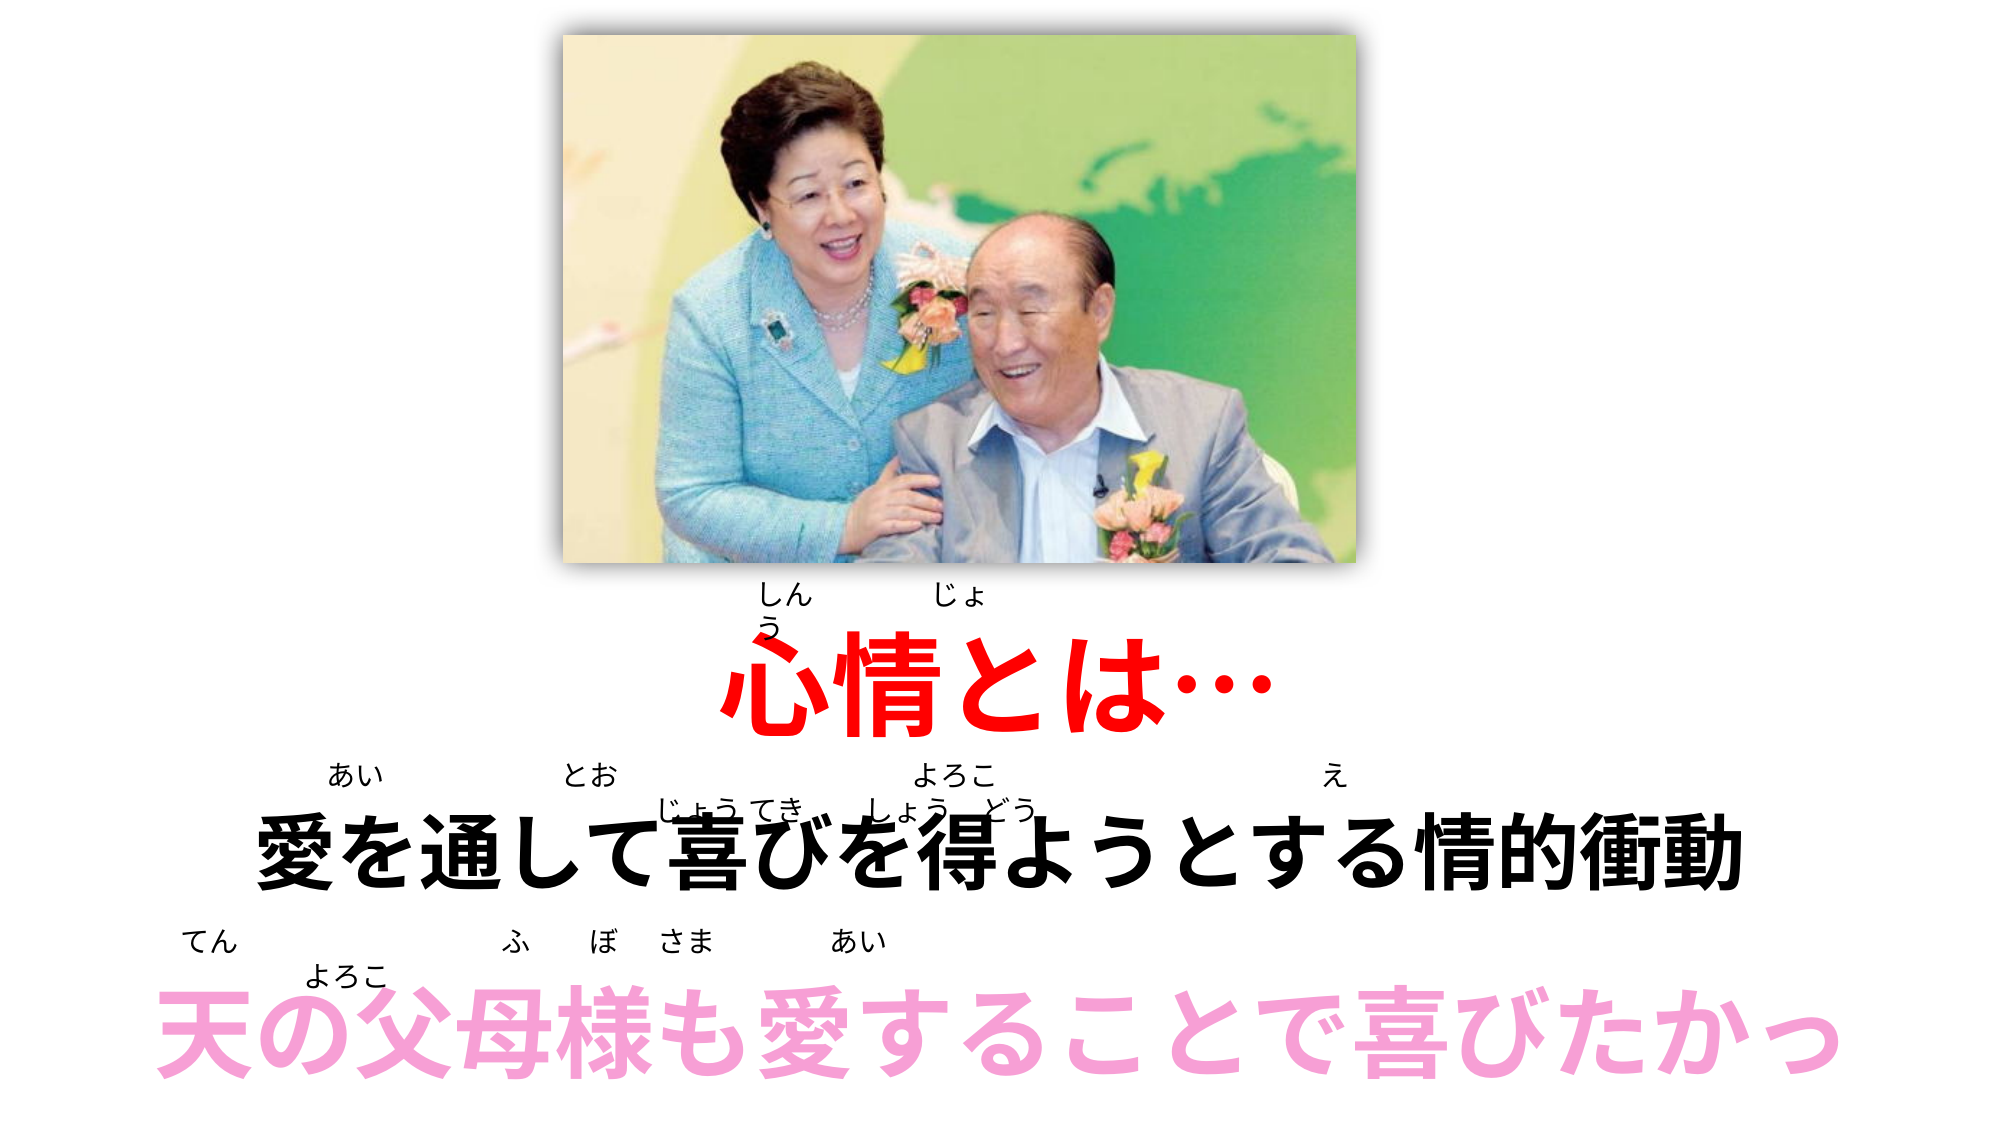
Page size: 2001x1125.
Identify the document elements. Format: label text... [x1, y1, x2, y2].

text_box 天の父母様も愛することで喜びたかった！ [140, 903, 2000, 1125]
text_box 心情とは… 愛を通して喜びを得ようとする情的衝動 [186, 539, 1813, 903]
text_box しん じょう [740, 568, 1018, 654]
picture [563, 35, 1356, 563]
text_box てん ふ ぼ さま あい よろこ [165, 916, 1607, 1002]
text_box あい とお よろこ え じょう てき しょう どう [311, 750, 1754, 835]
